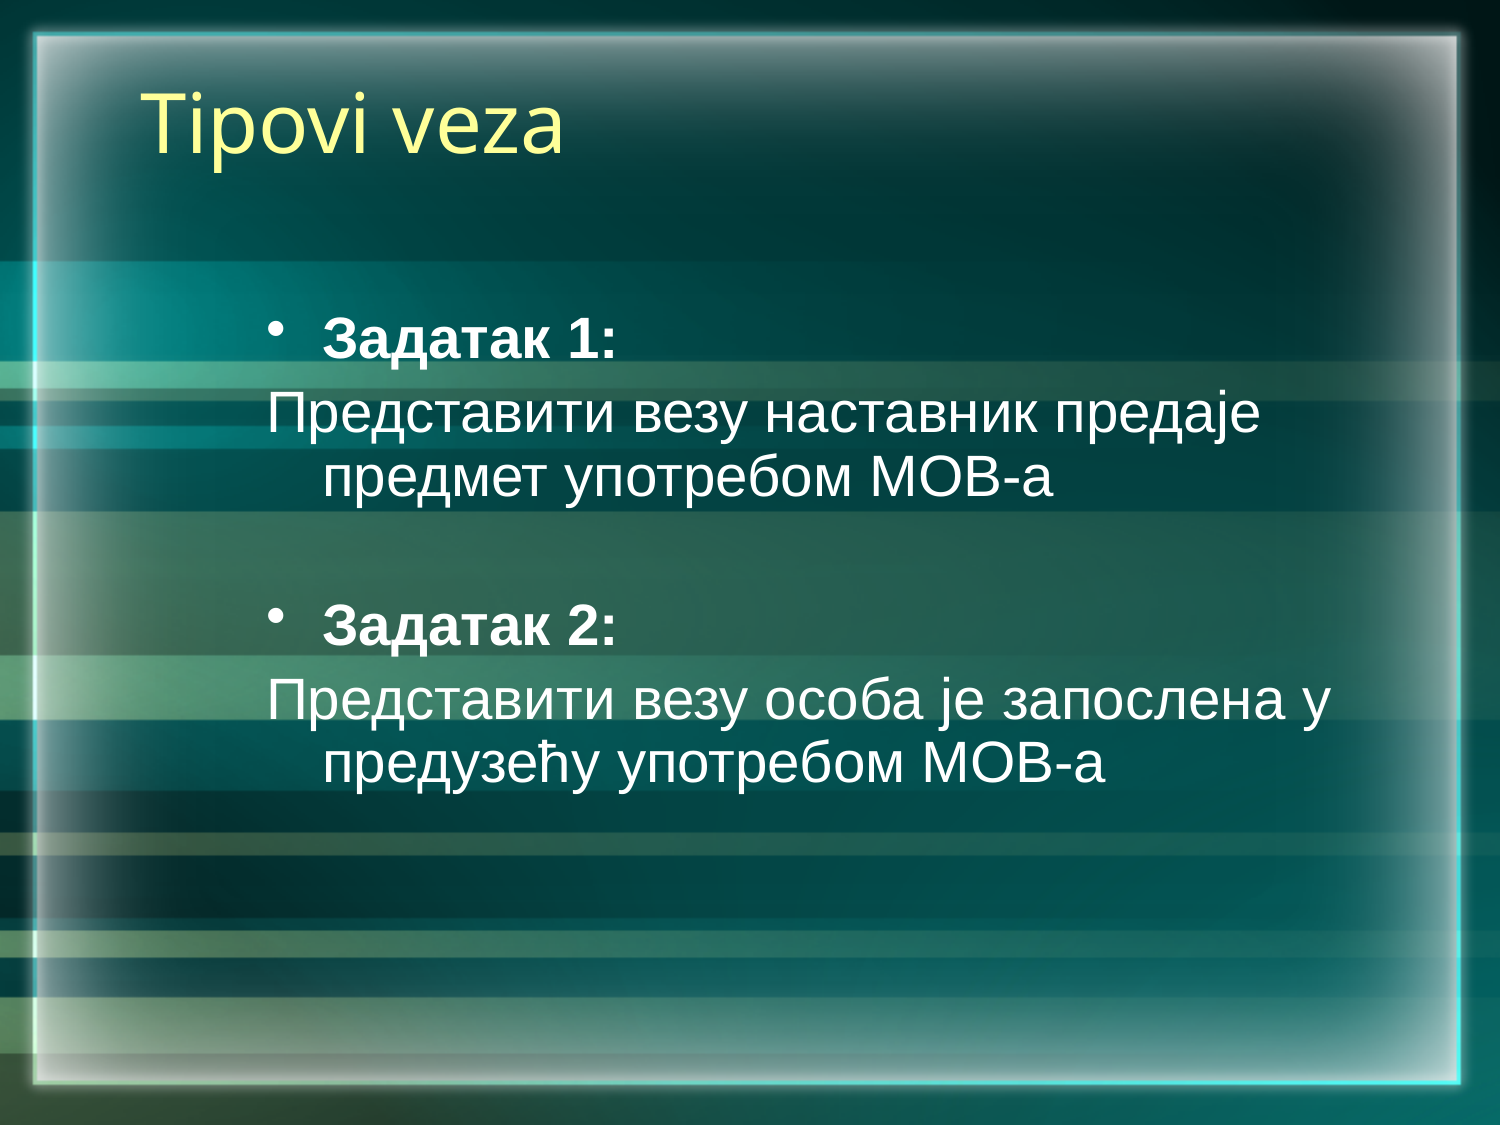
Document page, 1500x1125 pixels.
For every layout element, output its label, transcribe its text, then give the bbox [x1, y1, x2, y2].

title Tipovi veza [124, 49, 1363, 192]
picture [0, 0, 1500, 1125]
list Задатак 1: Представити везу наставник предаје предмет употребом МОВ-а Задатак 2: Представити везу особа је запослена у предузећу употребом МОВ-а [250, 300, 1363, 988]
